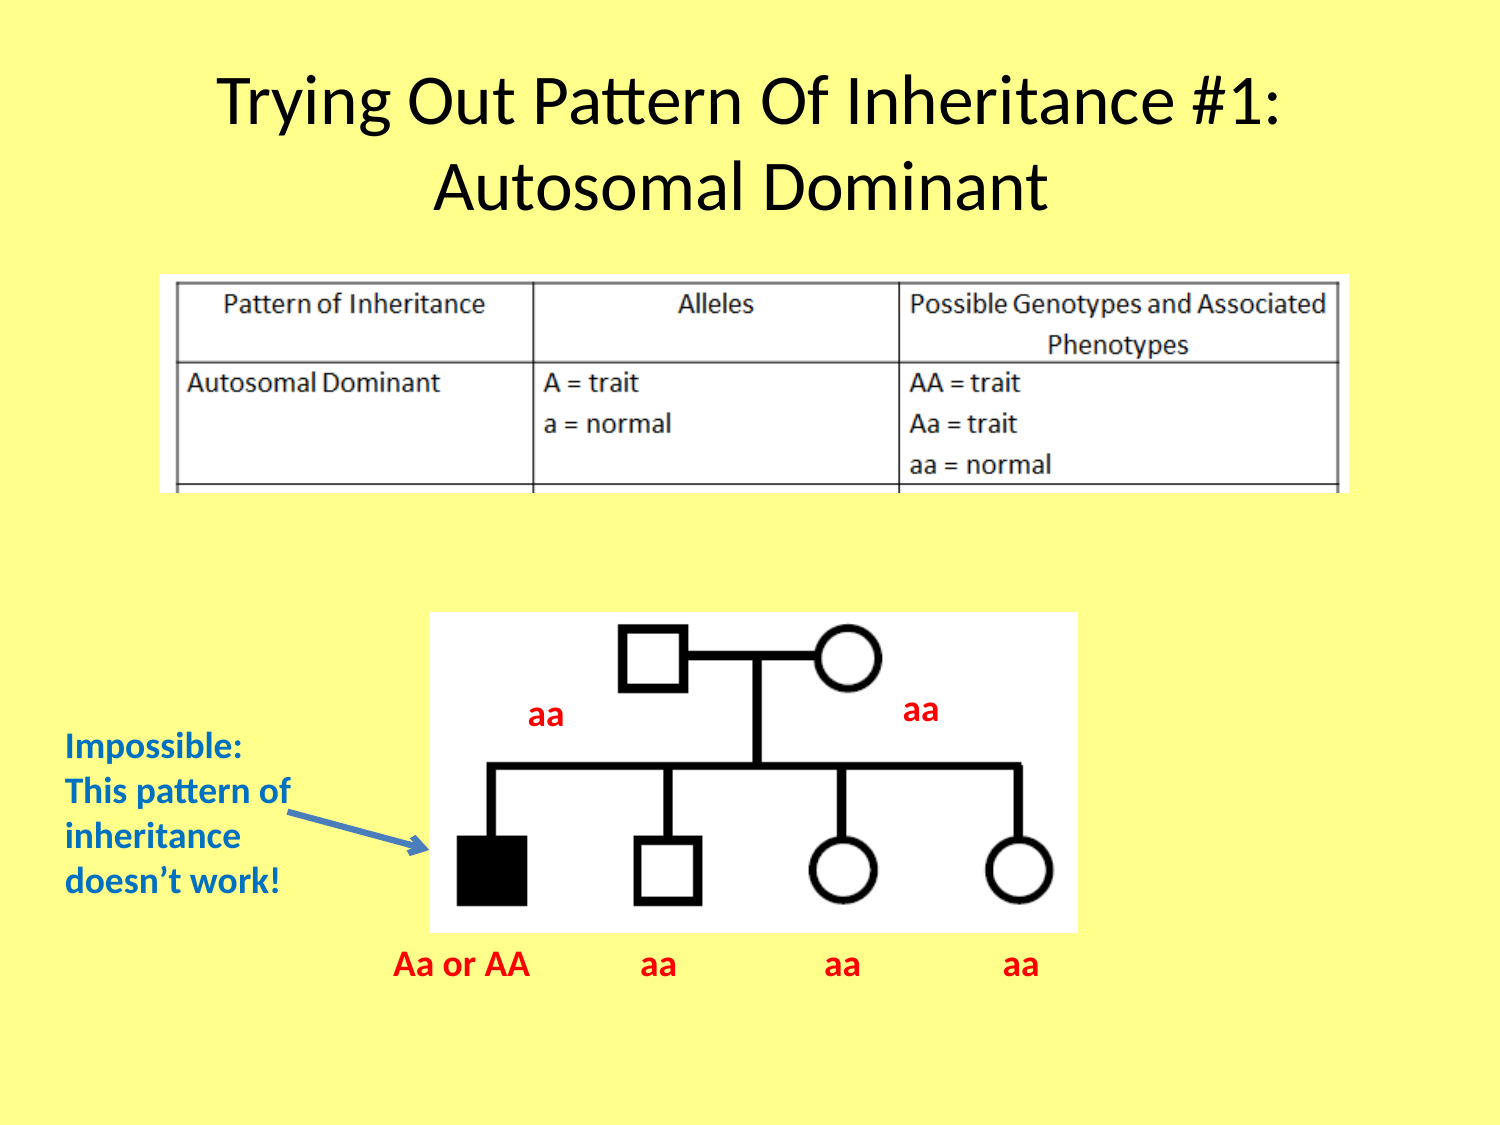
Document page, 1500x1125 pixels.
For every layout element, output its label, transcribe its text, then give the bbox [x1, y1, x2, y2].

picture [158, 274, 1349, 493]
text_box Impossible: This pattern of inheritance doesn’t work! [50, 713, 313, 908]
text_box aa [625, 942, 693, 992]
text_box Aa or AA [378, 931, 546, 992]
picture [429, 612, 1078, 933]
title Trying Out Pattern Of Inheritance #1: Autosomal Dominant [75, 45, 1425, 233]
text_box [287, 811, 430, 851]
text_box aa [809, 942, 877, 992]
text_box aa [987, 942, 1055, 992]
